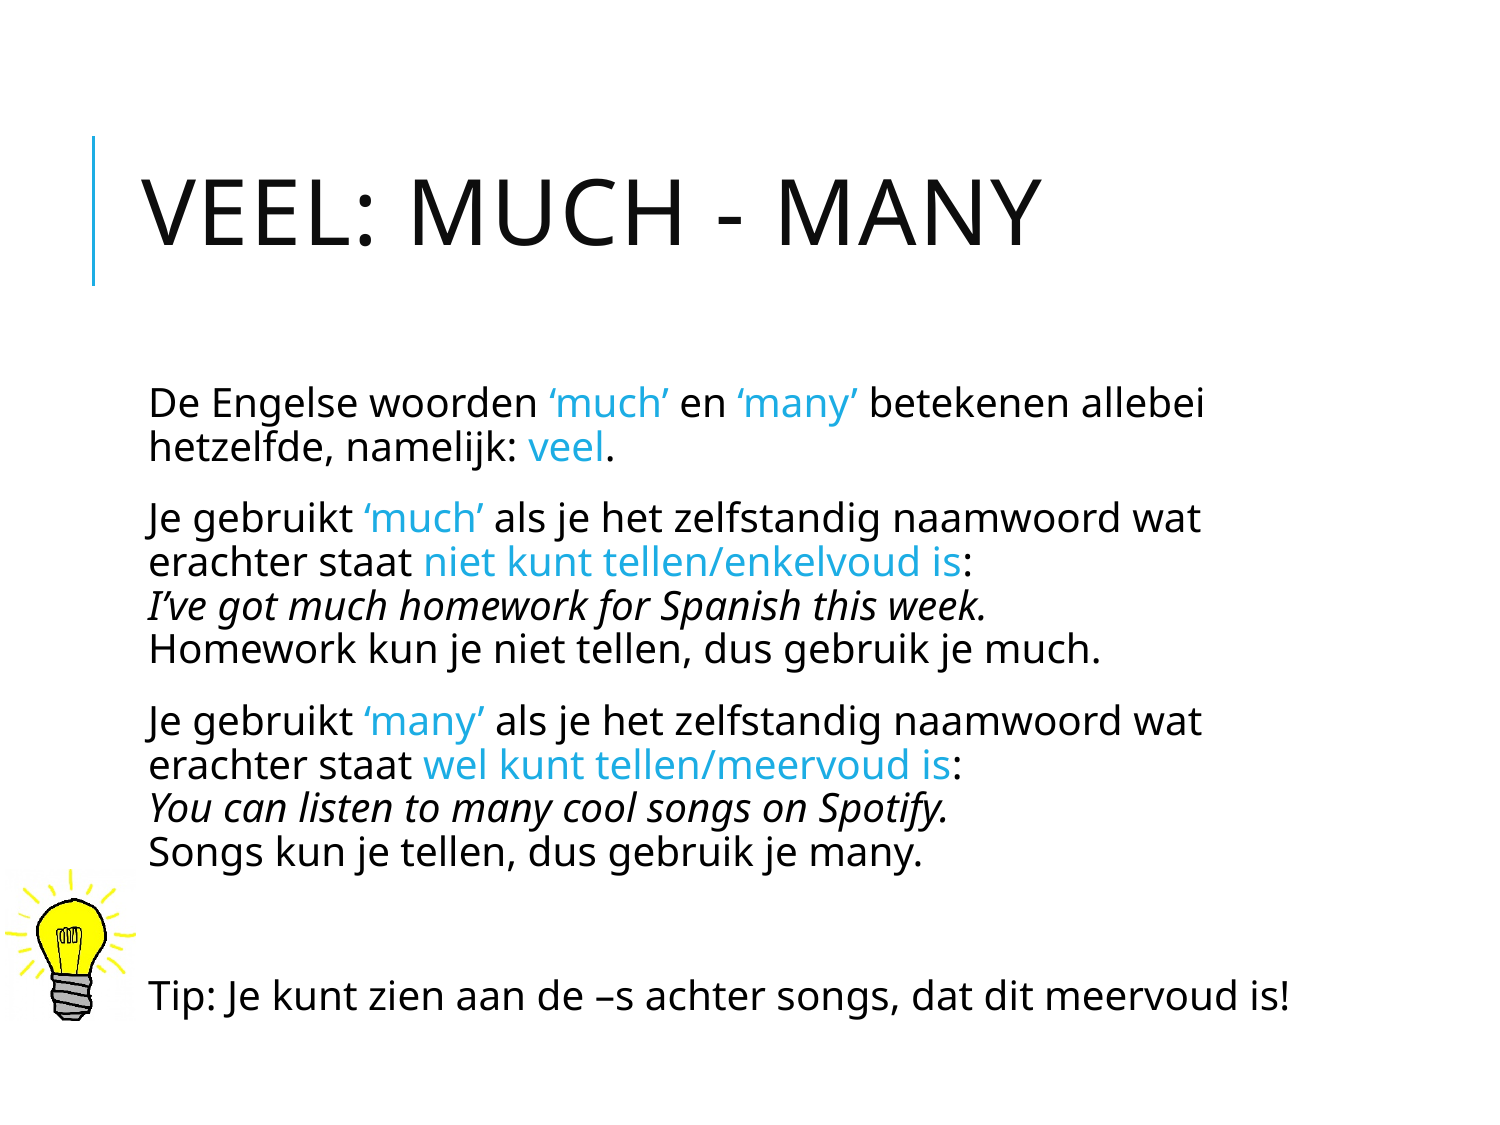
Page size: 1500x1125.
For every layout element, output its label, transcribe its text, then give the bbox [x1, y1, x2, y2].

list De Engelse woorden ‘much’ en ‘many’ betekenen allebei hetzelfde, namelijk: veel. Je gebruikt ‘much’ als je het zelfstandig naamwoord wat erachter staat niet kunt tellen/enkelvoud is: I’ve got much homework for Spanish this week. Homework kun je niet tellen, dus gebruik je much. Je gebruikt ‘many’ als je het zelfstandig naamwoord wat erachter staat wel kunt tellen/meervoud is: You can listen to many cool songs on Spotify. Songs kun je tellen, dus gebruik je many. Tip: Je kunt zien aan de –s achter songs, dat dit meervoud is! [126, 375, 1322, 1035]
picture [5, 869, 136, 1021]
title Veel: much - many [126, 96, 1322, 342]
